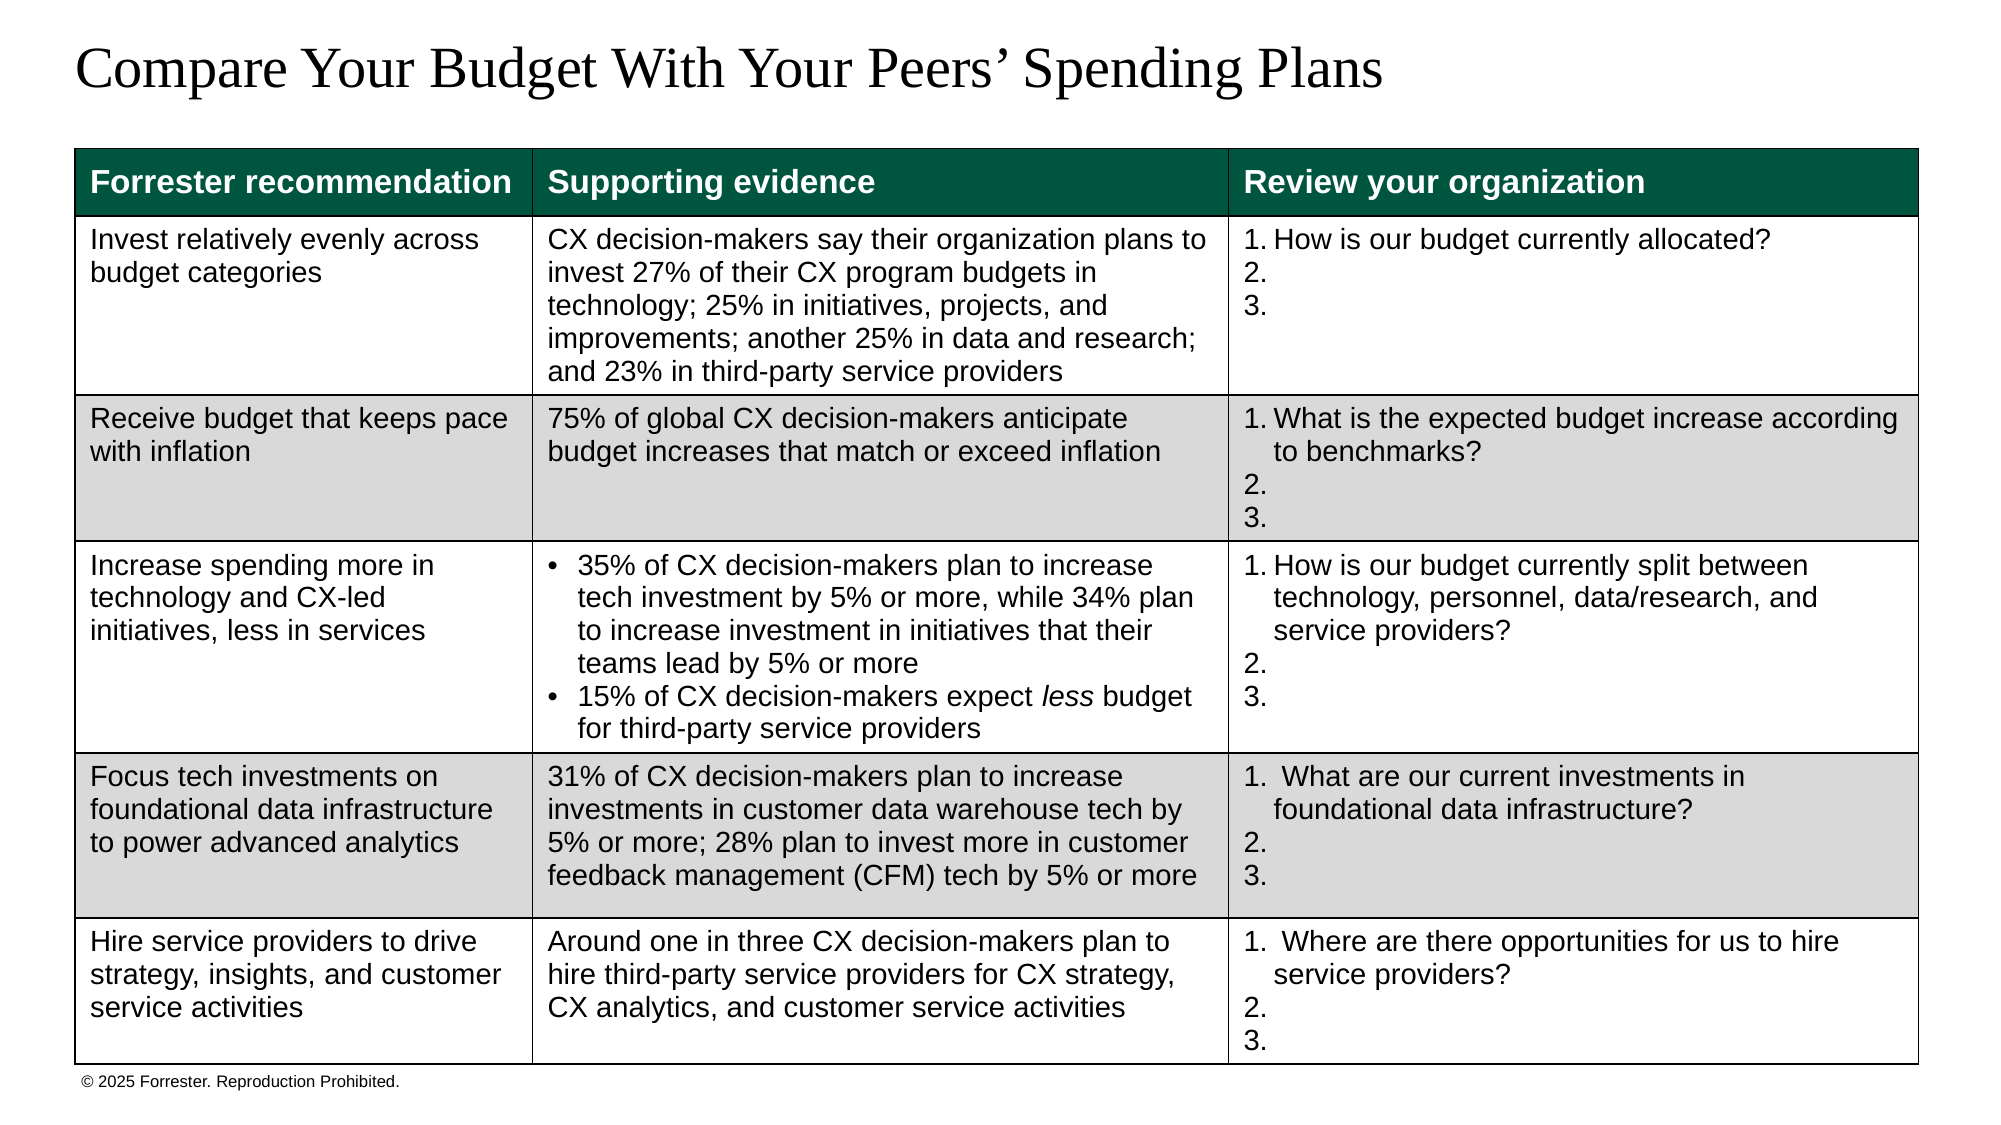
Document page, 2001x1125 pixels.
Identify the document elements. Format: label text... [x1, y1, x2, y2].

table_cell What are our current investments in foundational data infrastructure? [1229, 754, 1918, 917]
table_cell Hire service providers to drive strategy, insights, and customer service activities [76, 919, 532, 1063]
table_cell What is the expected budget increase according to benchmarks? [1229, 396, 1918, 540]
table_cell CX decision-makers say their organization plans to invest 27% of their CX program budgets in technology; 25% in initiatives, projects, and improvements; another 25% in data and research; and 23% in third-party service providers [533, 226, 1228, 394]
table_cell 75% of global CX decision-makers anticipate budget increases that match or exceed inflation [533, 396, 1228, 540]
title Compare Your Budget With Your Peers’ Spending Plans [75, 37, 1965, 226]
table_cell 31% of CX decision-makers plan to increase investments in customer data warehouse tech by 5% or more; 28% plan to invest more in customer feedback management (CFM) tech by 5% or more [533, 754, 1228, 917]
table_cell Where are there opportunities for us to hire service providers? [1229, 919, 1918, 1063]
table_cell Focus tech investments on foundational data infrastructure to power advanced analytics [76, 754, 532, 917]
table_cell Receive budget that keeps pace with inflation [76, 396, 532, 540]
table_cell How is our budget currently split between technology, personnel, data/research, and service providers? [1229, 542, 1918, 752]
table_cell Invest relatively evenly across budget categories [76, 226, 532, 394]
table_cell How is our budget currently allocated? [1229, 226, 1918, 394]
table_cell Increase spending more in technology and CX-led initiatives, less in services [76, 542, 532, 752]
table_cell Around one in three CX decision-makers plan to hire third-party service providers for CX strategy, CX analytics, and customer service activities [533, 919, 1228, 1063]
table_cell 35% of CX decision-makers plan to increase tech investment by 5% or more, while 34% plan to increase investment in initiatives that their teams lead by 5% or more 15% of CX decision-makers expect less budget for third-party service providers [533, 542, 1228, 752]
